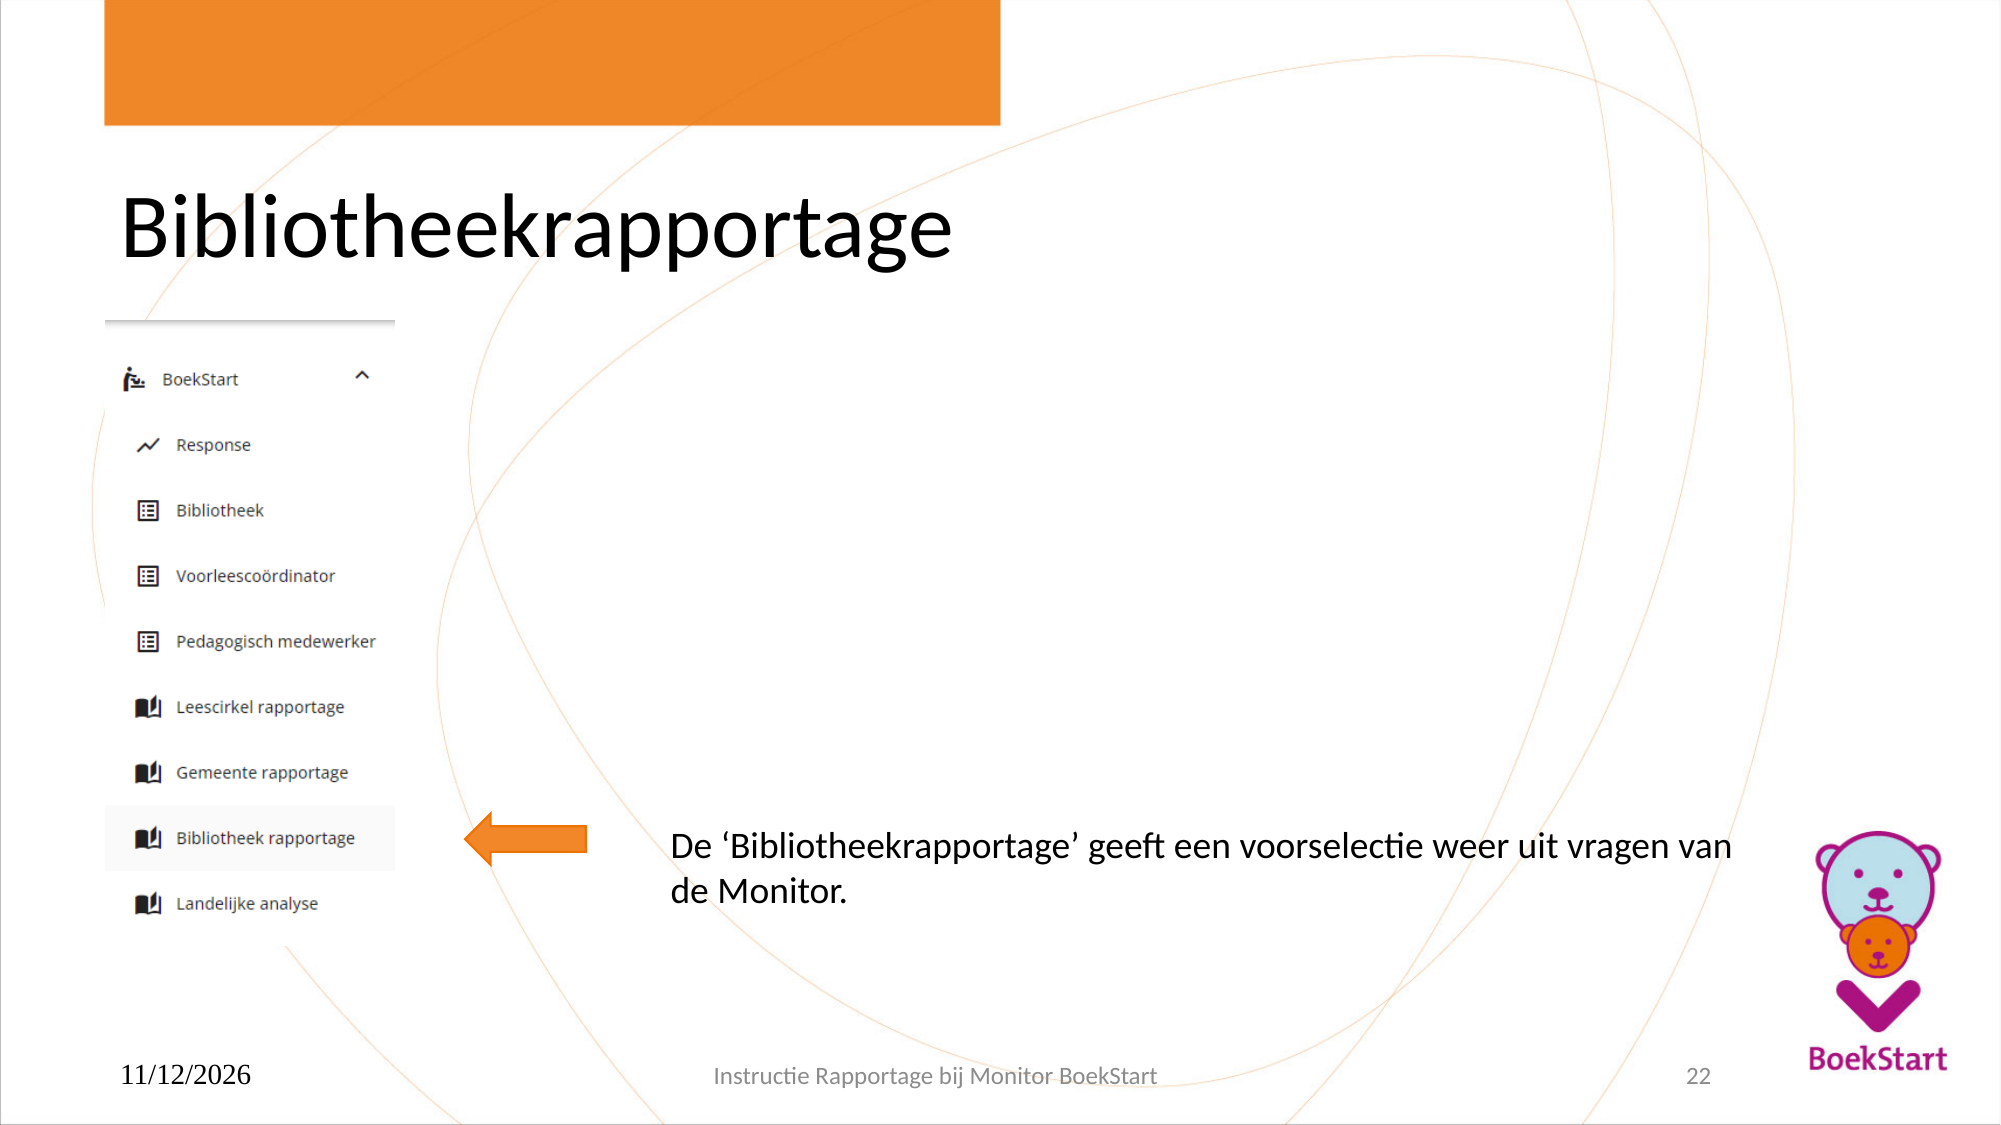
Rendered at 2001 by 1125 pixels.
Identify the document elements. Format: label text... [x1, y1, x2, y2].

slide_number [105, 1042, 452, 1103]
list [105, 320, 395, 946]
text_box [463, 810, 587, 868]
picture [0, 0, 2001, 1125]
title Bibliotheekrapportage [105, 158, 1863, 297]
footer Instructie Rapportage bij Monitor BoekStart [486, 1044, 1386, 1105]
text_box De ‘Bibliotheekrapportage’ geeft een voorselectie weer uit vragen van de Monitor. [655, 813, 1791, 919]
slide_number 22 [1623, 1044, 1775, 1105]
